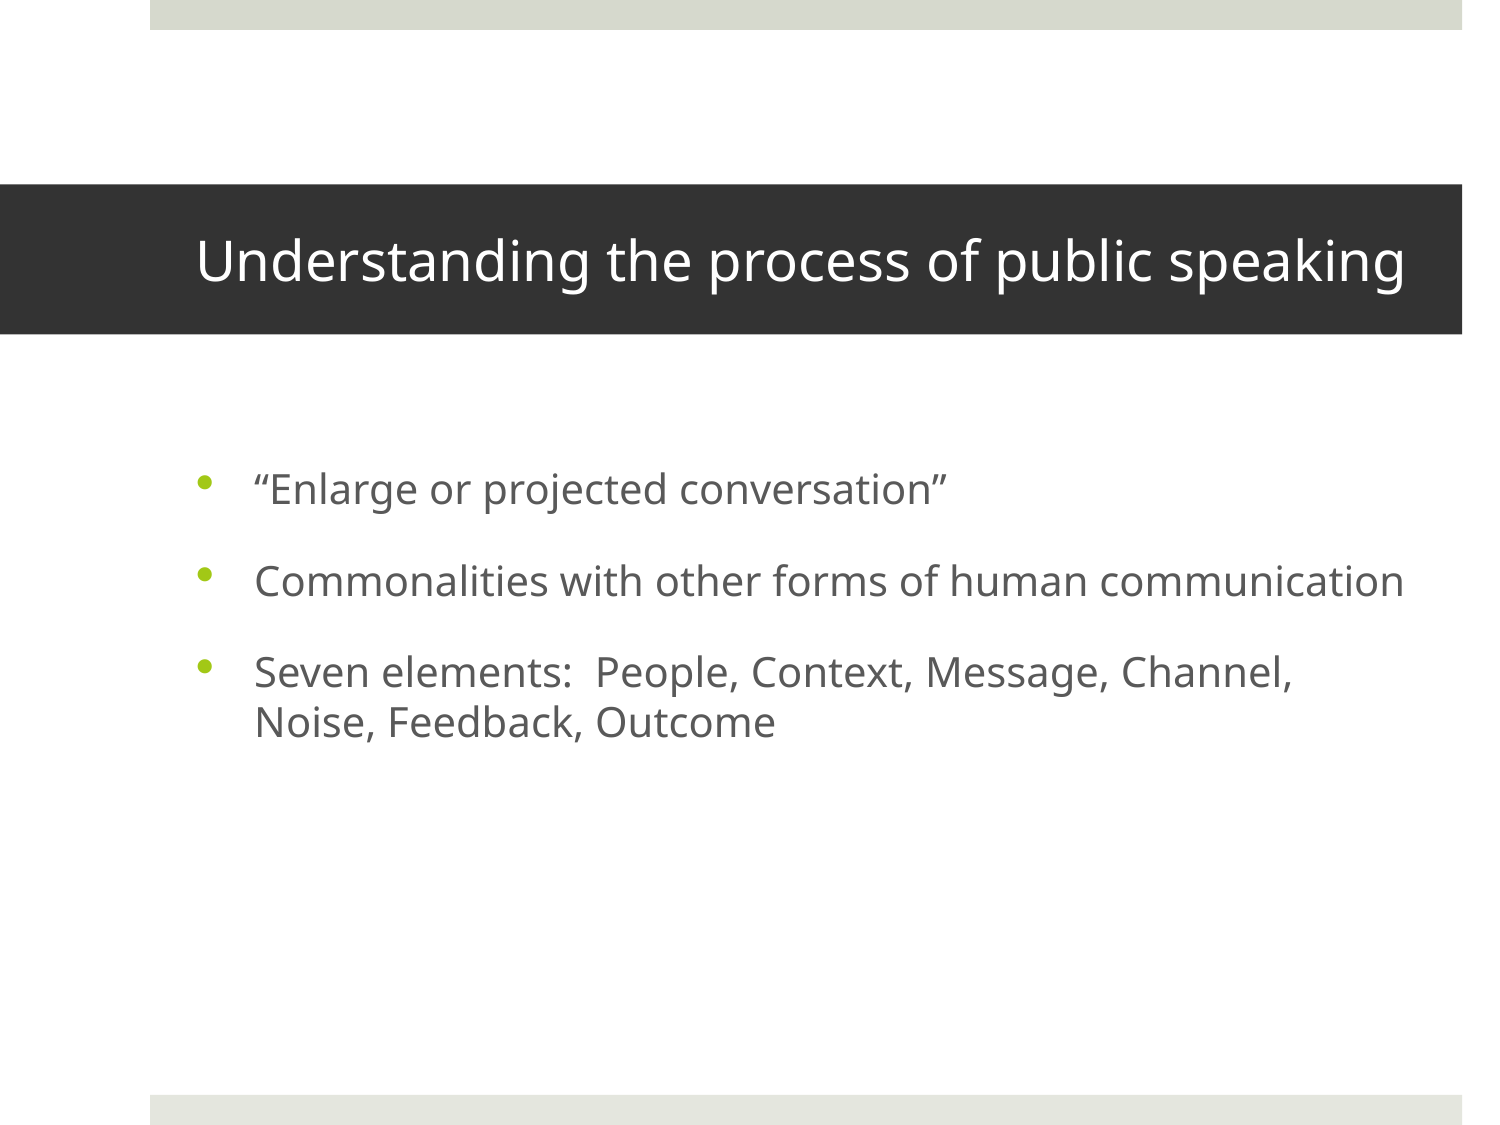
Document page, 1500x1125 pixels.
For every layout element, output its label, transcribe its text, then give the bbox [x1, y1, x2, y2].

list “Enlarge or projected conversation” Commonalities with other forms of human communication Seven elements: People, Context, Message, Channel, Noise, Feedback, Outcome [182, 455, 1432, 993]
title Understanding the process of public speaking [0, 184, 1463, 335]
